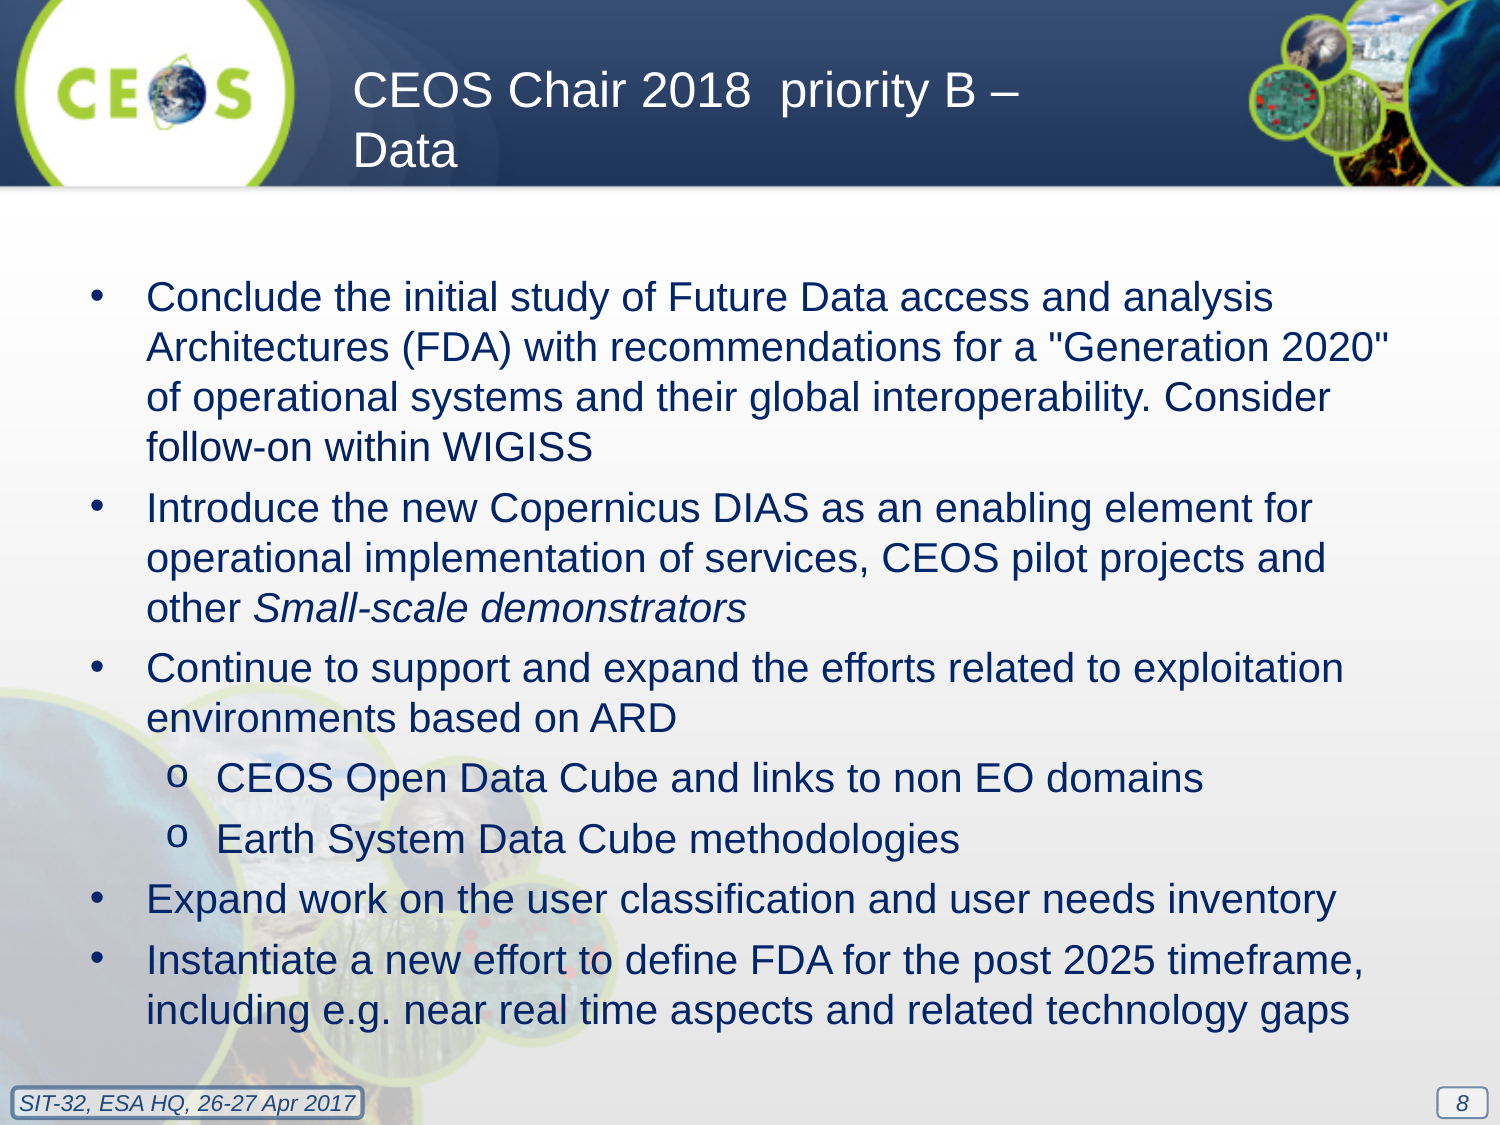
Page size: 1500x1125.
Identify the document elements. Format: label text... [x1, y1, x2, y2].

list Conclude the initial study of Future Data access and analysis Architectures (FDA) with recommendations for a "Generation 2020" of operational systems and their global interoperability. Consider follow-on within WIGISS Introduce the new Copernicus DIAS as an enabling element for operational implementation of services, CEOS pilot projects and other Small-scale demonstrators Continue to support and expand the efforts related to exploitation environments based on ARD CEOS Open Data Cube and links to non EO domains Earth System Data Cube methodologies Expand work on the user classification and user needs inventory Instantiate a new effort to define FDA for the post 2025 timeframe, including e.g. near real time aspects and related technology gaps [75, 262, 1413, 1038]
slide_number 8 [1436, 1086, 1489, 1120]
picture [0, 0, 1500, 1125]
list CEOS Chair 2018 priority B – Data [337, 50, 1150, 138]
